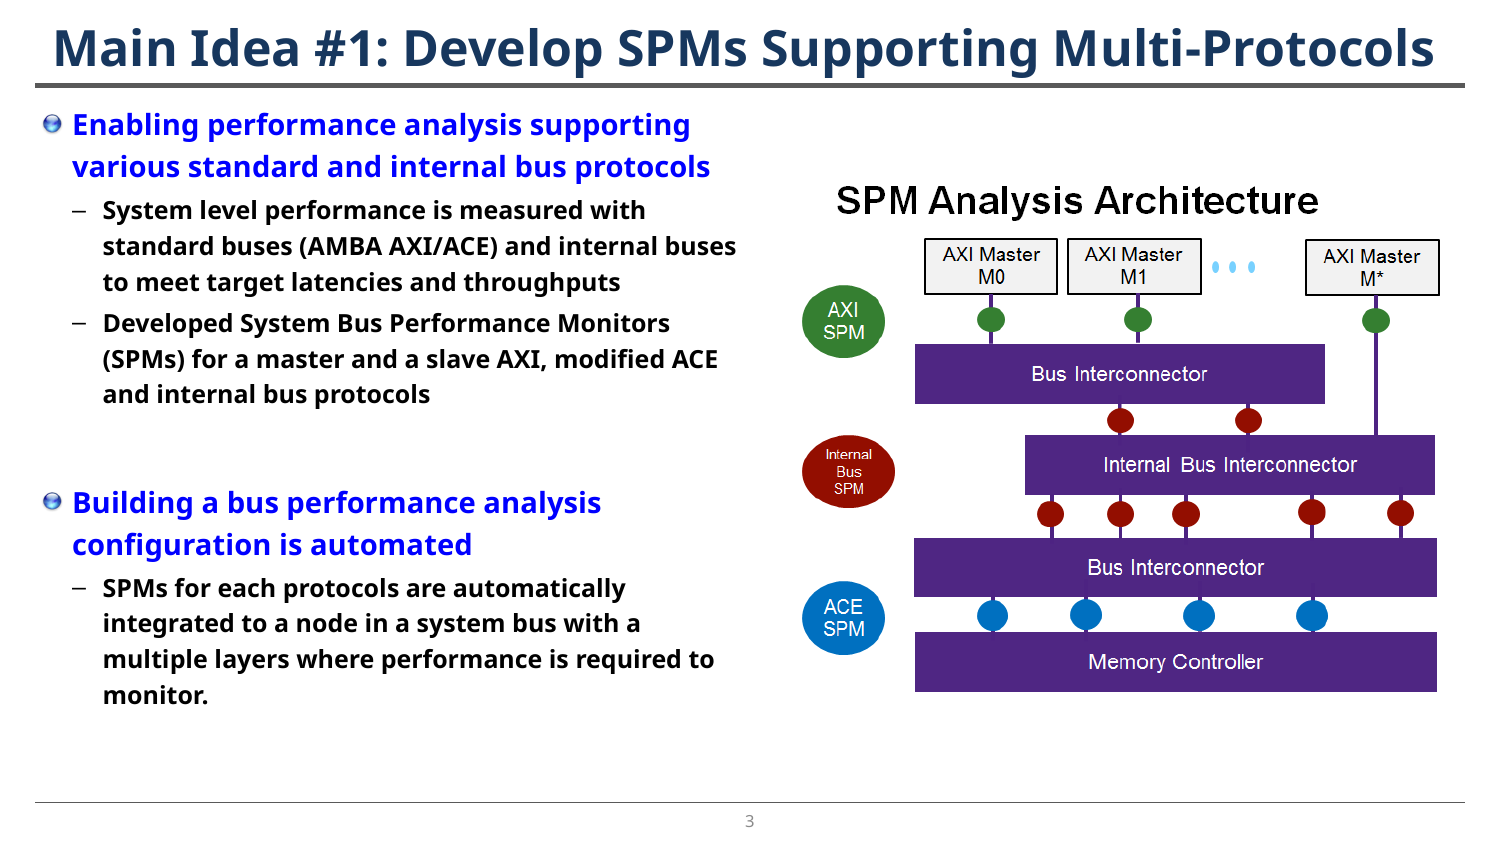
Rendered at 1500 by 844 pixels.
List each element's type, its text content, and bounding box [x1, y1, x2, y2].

title Main Idea #1: Develop SPMs Supporting Multi-Protocols [41, 12, 1447, 82]
slide_number 3 [575, 806, 925, 839]
picture [41, 491, 63, 512]
picture [796, 175, 1448, 701]
list Enabling performance analysis supporting various standard and internal bus protocols System level performance is measured with standard buses (AMBA AXI/ACE) and internal buses to meet target latencies and throughputs Developed System Bus Performance Monitors (SPMs) for a master and a slave AXI, modified ACE and internal bus protocols Building a bus performance analysis configuration is automated SPMs for each protocols are automatically integrated to a node in a system bus with a multiple layers where performance is required to monitor. [30, 94, 750, 794]
picture [41, 113, 63, 135]
